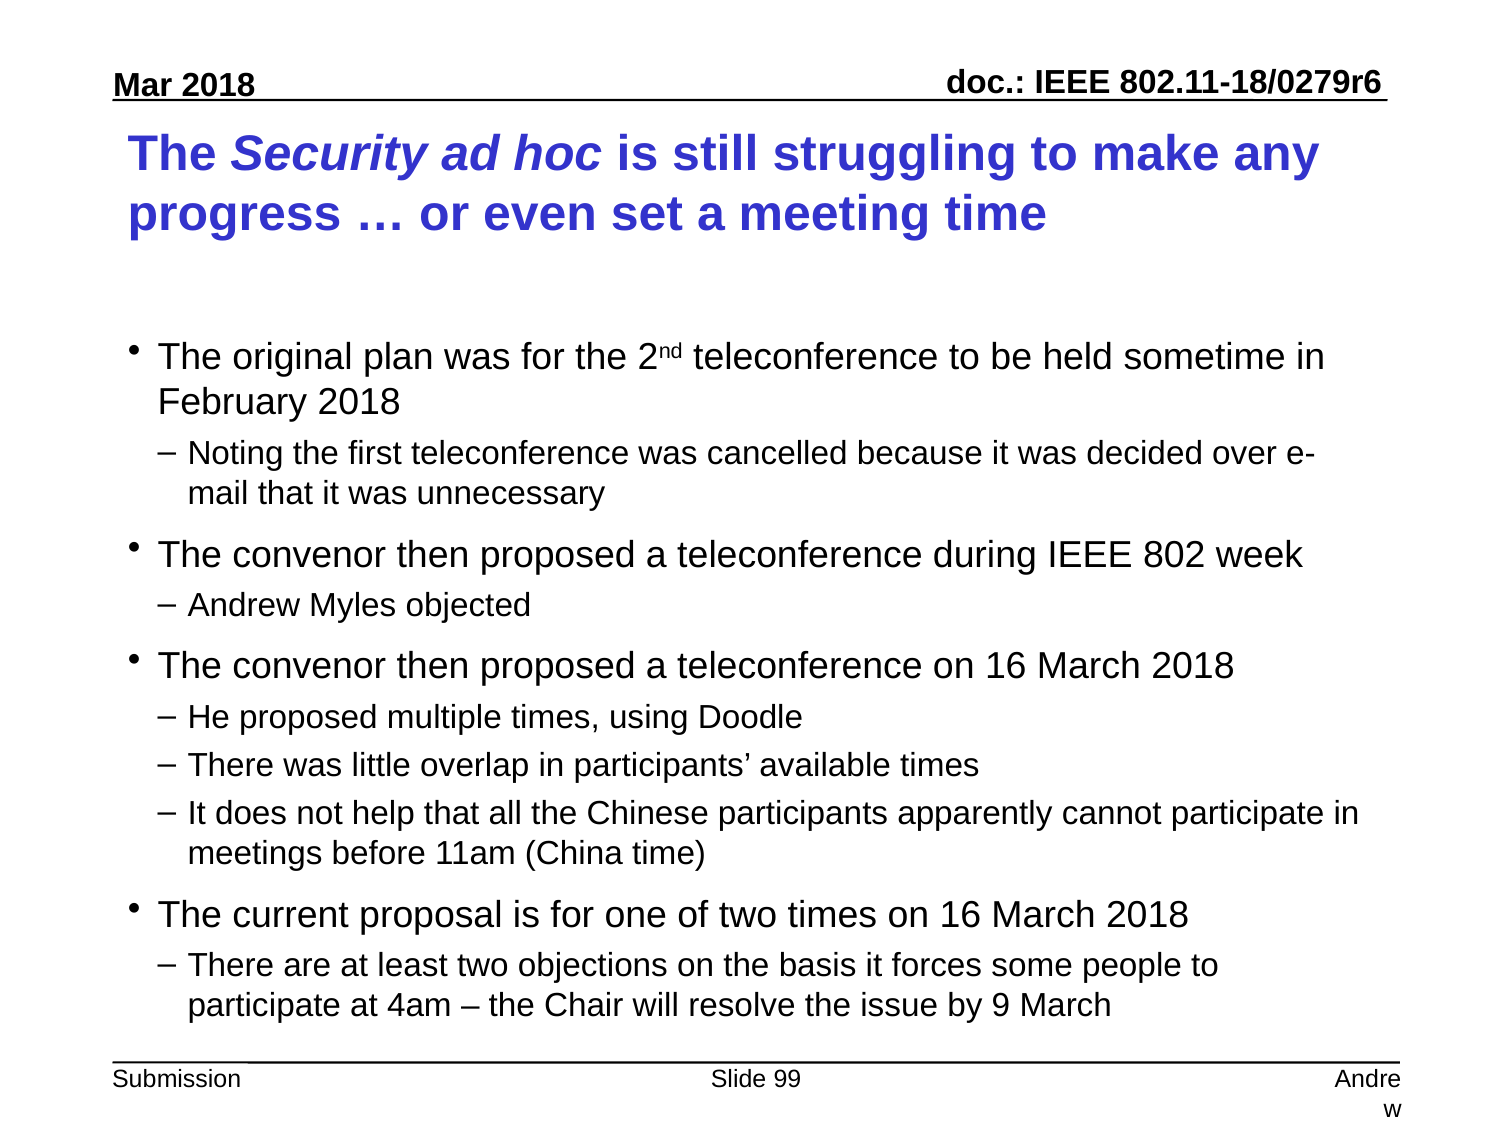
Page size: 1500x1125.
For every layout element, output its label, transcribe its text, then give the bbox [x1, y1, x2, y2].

list The original plan was for the 2nd teleconference to be held sometime in February 2018 Noting the first teleconference was cancelled because it was decided over e-mail that it was unnecessary The convenor then proposed a teleconference during IEEE 802 week Andrew Myles objected The convenor then proposed a teleconference on 16 March 2018 He proposed multiple times, using Doodle There was little overlap in participants’ available times It does not help that all the Chinese participants apparently cannot participate in meetings before 11am (China time) The current proposal is for one of two times on 16 March 2018 There are at least two objections on the basis it forces some people to participate at 4am – the Chair will resolve the issue by 9 March [112, 324, 1388, 1000]
slide_number Slide 99 [709, 1061, 803, 1093]
footer Andrew Myles, Cisco [1320, 1061, 1402, 1093]
title The Security ad hoc is still struggling to make any progress … or even set a meeting time [112, 112, 1388, 288]
